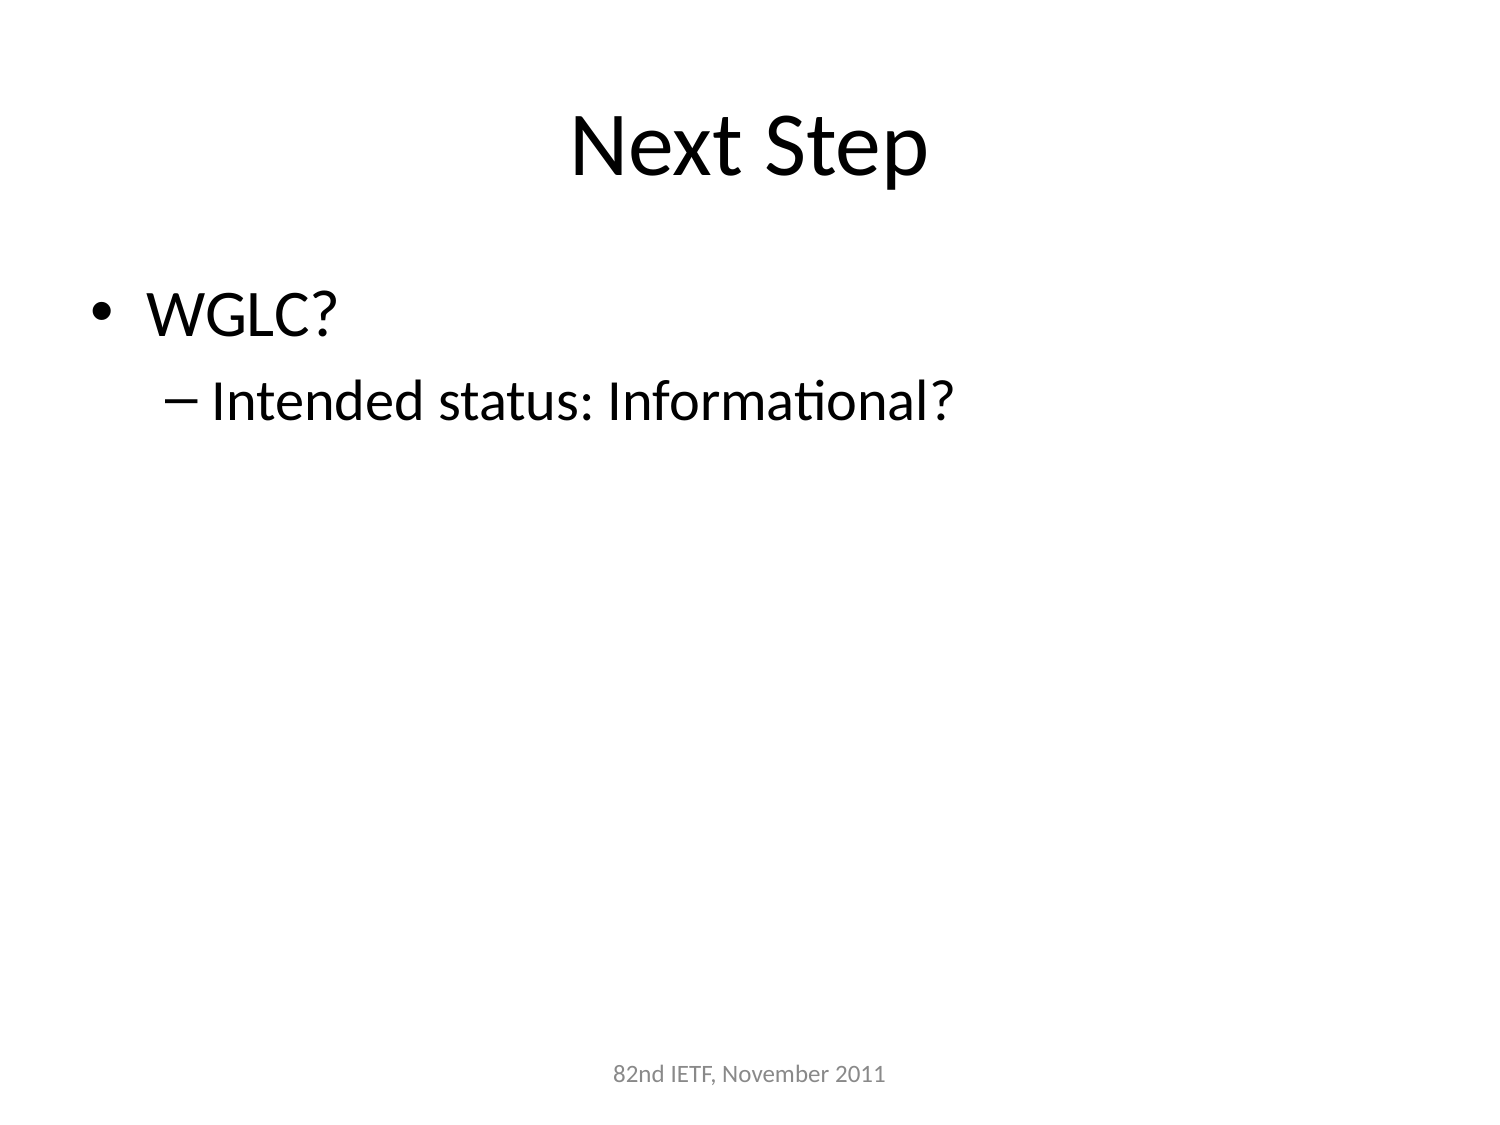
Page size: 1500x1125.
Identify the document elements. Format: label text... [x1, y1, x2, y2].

title Next Step [74, 44, 1426, 233]
footer 82nd IETF, November 2011 [512, 1042, 988, 1103]
list WGLC? Intended status: Informational? [74, 262, 1426, 1006]
